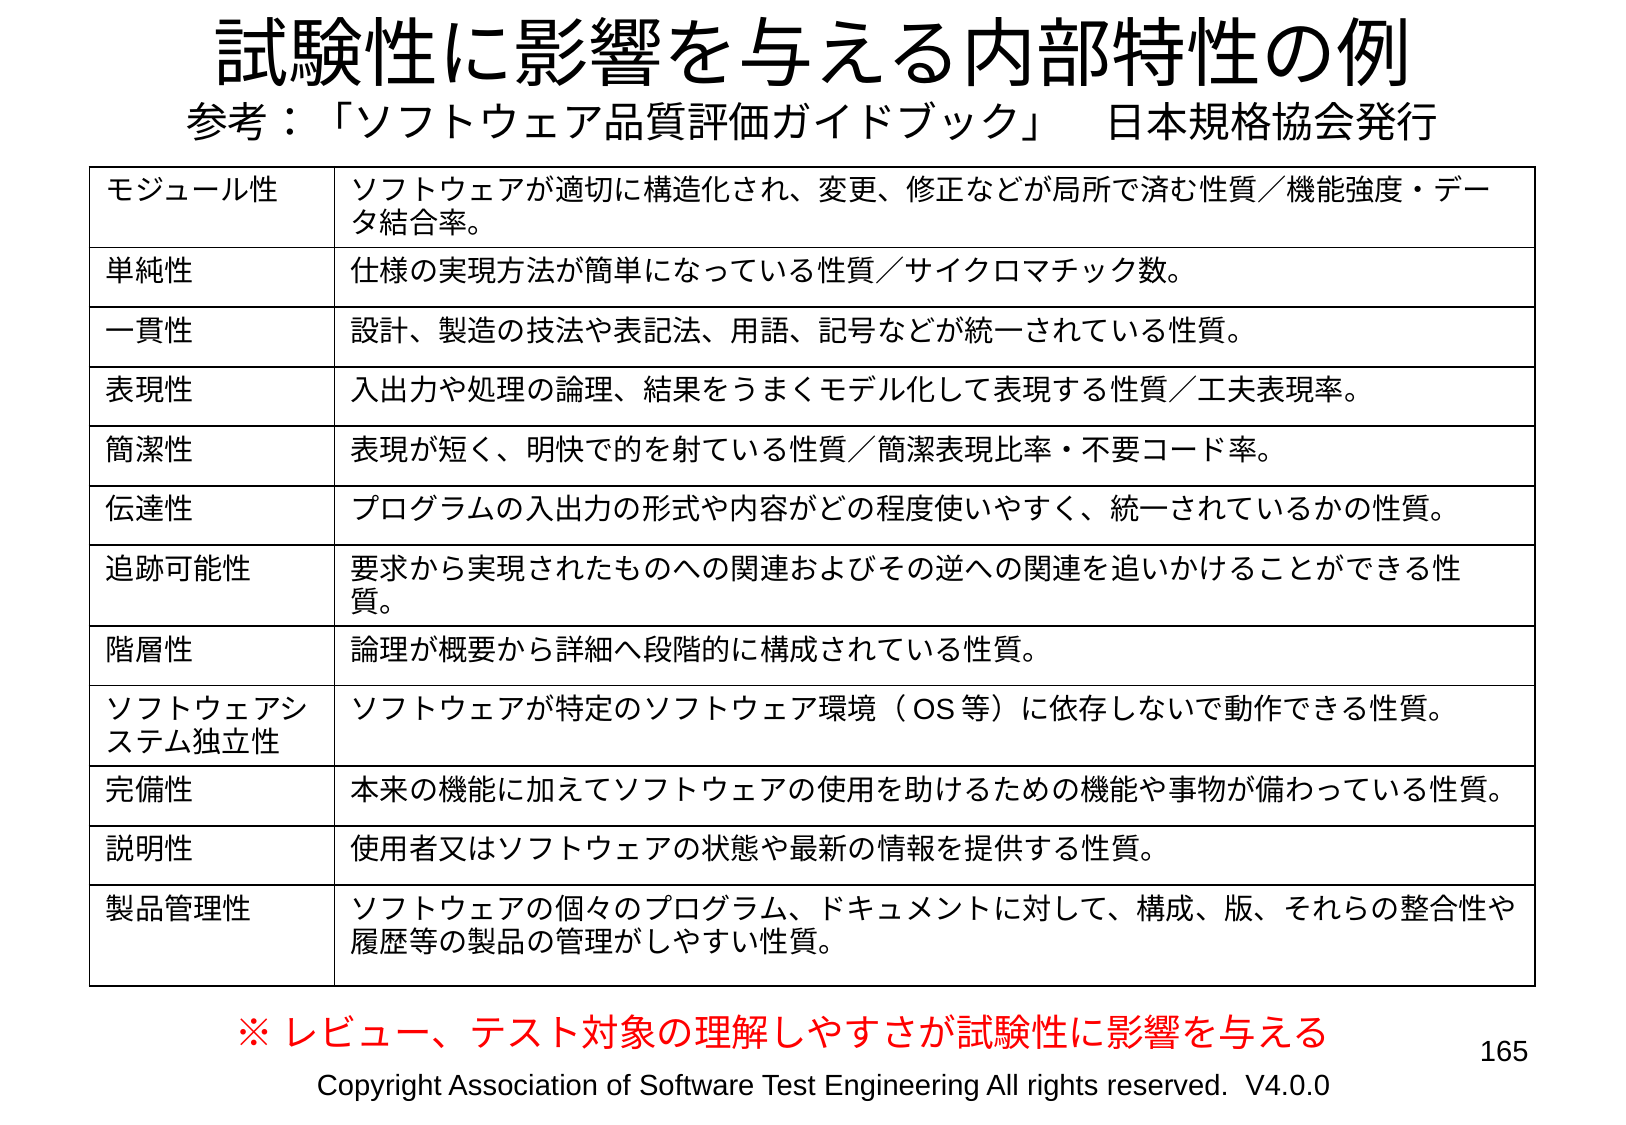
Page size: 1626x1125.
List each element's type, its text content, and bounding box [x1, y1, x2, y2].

table_cell ソフトウェアシステム独立性 [90, 686, 334, 765]
table_cell 入出力や処理の論理、結果をうまくモデル化して表現する性質／工夫表現率。 [335, 368, 1534, 425]
table_cell 伝達性 [90, 487, 334, 544]
table_cell 完備性 [90, 767, 334, 825]
table_cell ソフトウェアの個々のプログラム、ドキュメントに対して、構成、版、それらの整合性や履歴等の製品の管理がしやすい性質。 [335, 886, 1534, 985]
table_cell 表現が短く、明快で的を射ている性質／簡潔表現比率・不要コード率。 [335, 427, 1534, 485]
table_cell 説明性 [90, 827, 334, 884]
table_cell 設計、製造の技法や表記法、用語、記号などが統一されている性質。 [335, 308, 1534, 366]
table_cell 本来の機能に加えてソフトウェアの使用を助けるための機能や事物が備わっている性質。 [335, 767, 1534, 825]
title 試験性に影響を与える内部特性の例 参考：「ソフトウェア品質評価ガイドブック」 日本規格協会発行 [81, 0, 1544, 152]
table_cell プログラムの入出力の形式や内容がどの程度使いやすく、統一されているかの性質。 [335, 487, 1534, 544]
text_box ※レビュー、テスト対象の理解しやすさが試験性に影響を与える [127, 1001, 1439, 1062]
table_cell 仕様の実現方法が簡単になっている性質／サイクロマチック数。 [335, 248, 1534, 306]
table_cell 単純性 [90, 248, 334, 306]
table_cell 階層性 [90, 627, 334, 685]
table_cell 一貫性 [90, 308, 334, 366]
table_cell 論理が概要から詳細へ段階的に構成されている性質。 [335, 627, 1534, 685]
slide_number ‹#› [1415, 1024, 1544, 1103]
table_cell 追跡可能性 [90, 546, 334, 625]
footer Copyright Association of Software Test Engineering All rights reserved. V4.0.0 [233, 1062, 1415, 1103]
table_header ソフトウェアが適切に構造化され、変更、修正などが局所で済む性質／機能強度・データ結合率。 [335, 168, 1534, 247]
table_cell 表現性 [90, 368, 334, 425]
table_cell 簡潔性 [90, 427, 334, 485]
table_header モジュール性 [90, 168, 334, 247]
table_cell 製品管理性 [90, 886, 334, 985]
table_cell ソフトウェアが特定のソフトウェア環境（OS等）に依存しないで動作できる性質。 [335, 686, 1534, 765]
table_cell 要求から実現されたものへの関連およびその逆への関連を追いかけることができる性質。 [335, 546, 1534, 625]
table_cell 使用者又はソフトウェアの状態や最新の情報を提供する性質。 [335, 827, 1534, 884]
